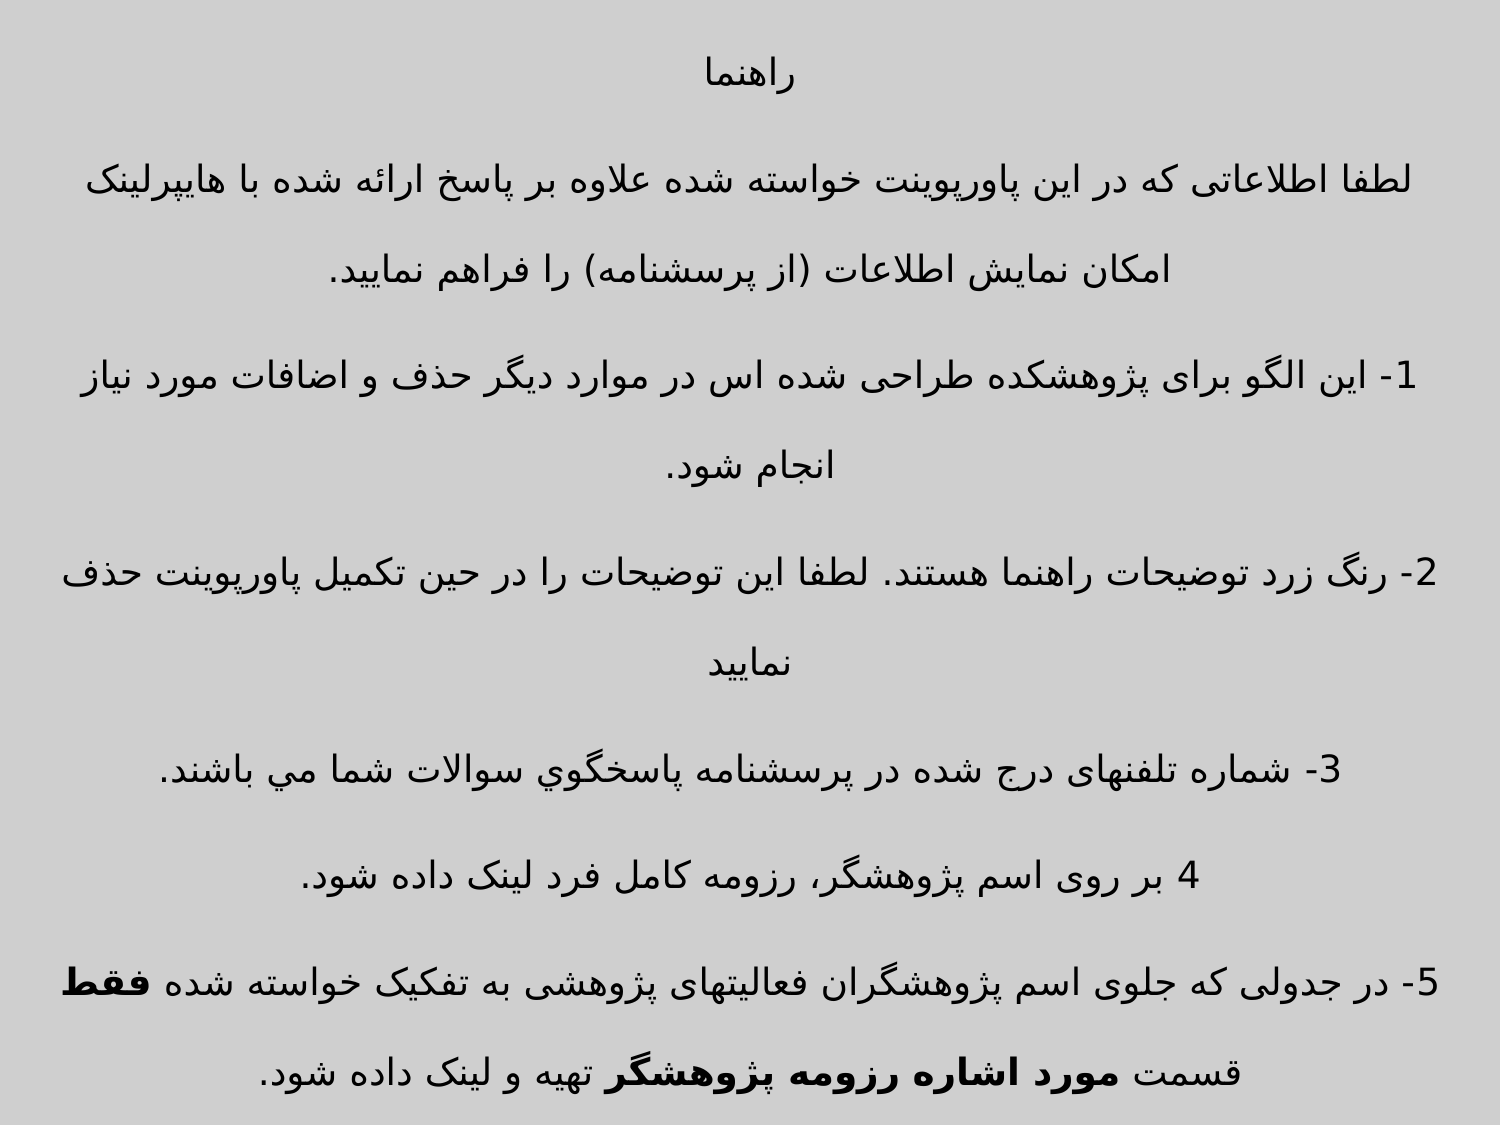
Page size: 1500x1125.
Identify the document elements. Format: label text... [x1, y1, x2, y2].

text_box راهنما لطفا اطلاعاتی که در این پاورپوینت خواسته شده علاوه بر پاسخ ارائه شده با هایپرلینک امکان نمایش اطلاعات (از پرسشنامه) را فراهم نمایید. 1- این الگو برای پژوهشکده طراحی شده اس در موارد دیگر حذف و اضافات مورد نیاز انجام شود. 2- رنگ زرد توضیحات راهنما هستند. لطفا این توضیحات را در حین تکمیل پاورپوینت حذف نمایید 3- شماره تلفنهای درج شده در پرسشنامه پاسخگوي سوالات شما مي باشند. 4 بر روی اسم پژوهشگر، رزومه کامل فرد لینک داده شود. 5- در جدولی که جلوی اسم پژوهشگران فعالیتهای پژوهشی به تفکیک خواسته شده فقط قسمت مورد اشاره رزومه پژوهشگر تهیه و لینک داده شود. 6- بر روی عملکرد گروهها و کل واحد، آن قسمت از پرسشنامه که حاوی اطلاعات درخواستی است گزیده و هایپرلینک شود. [24, 37, 1475, 1125]
